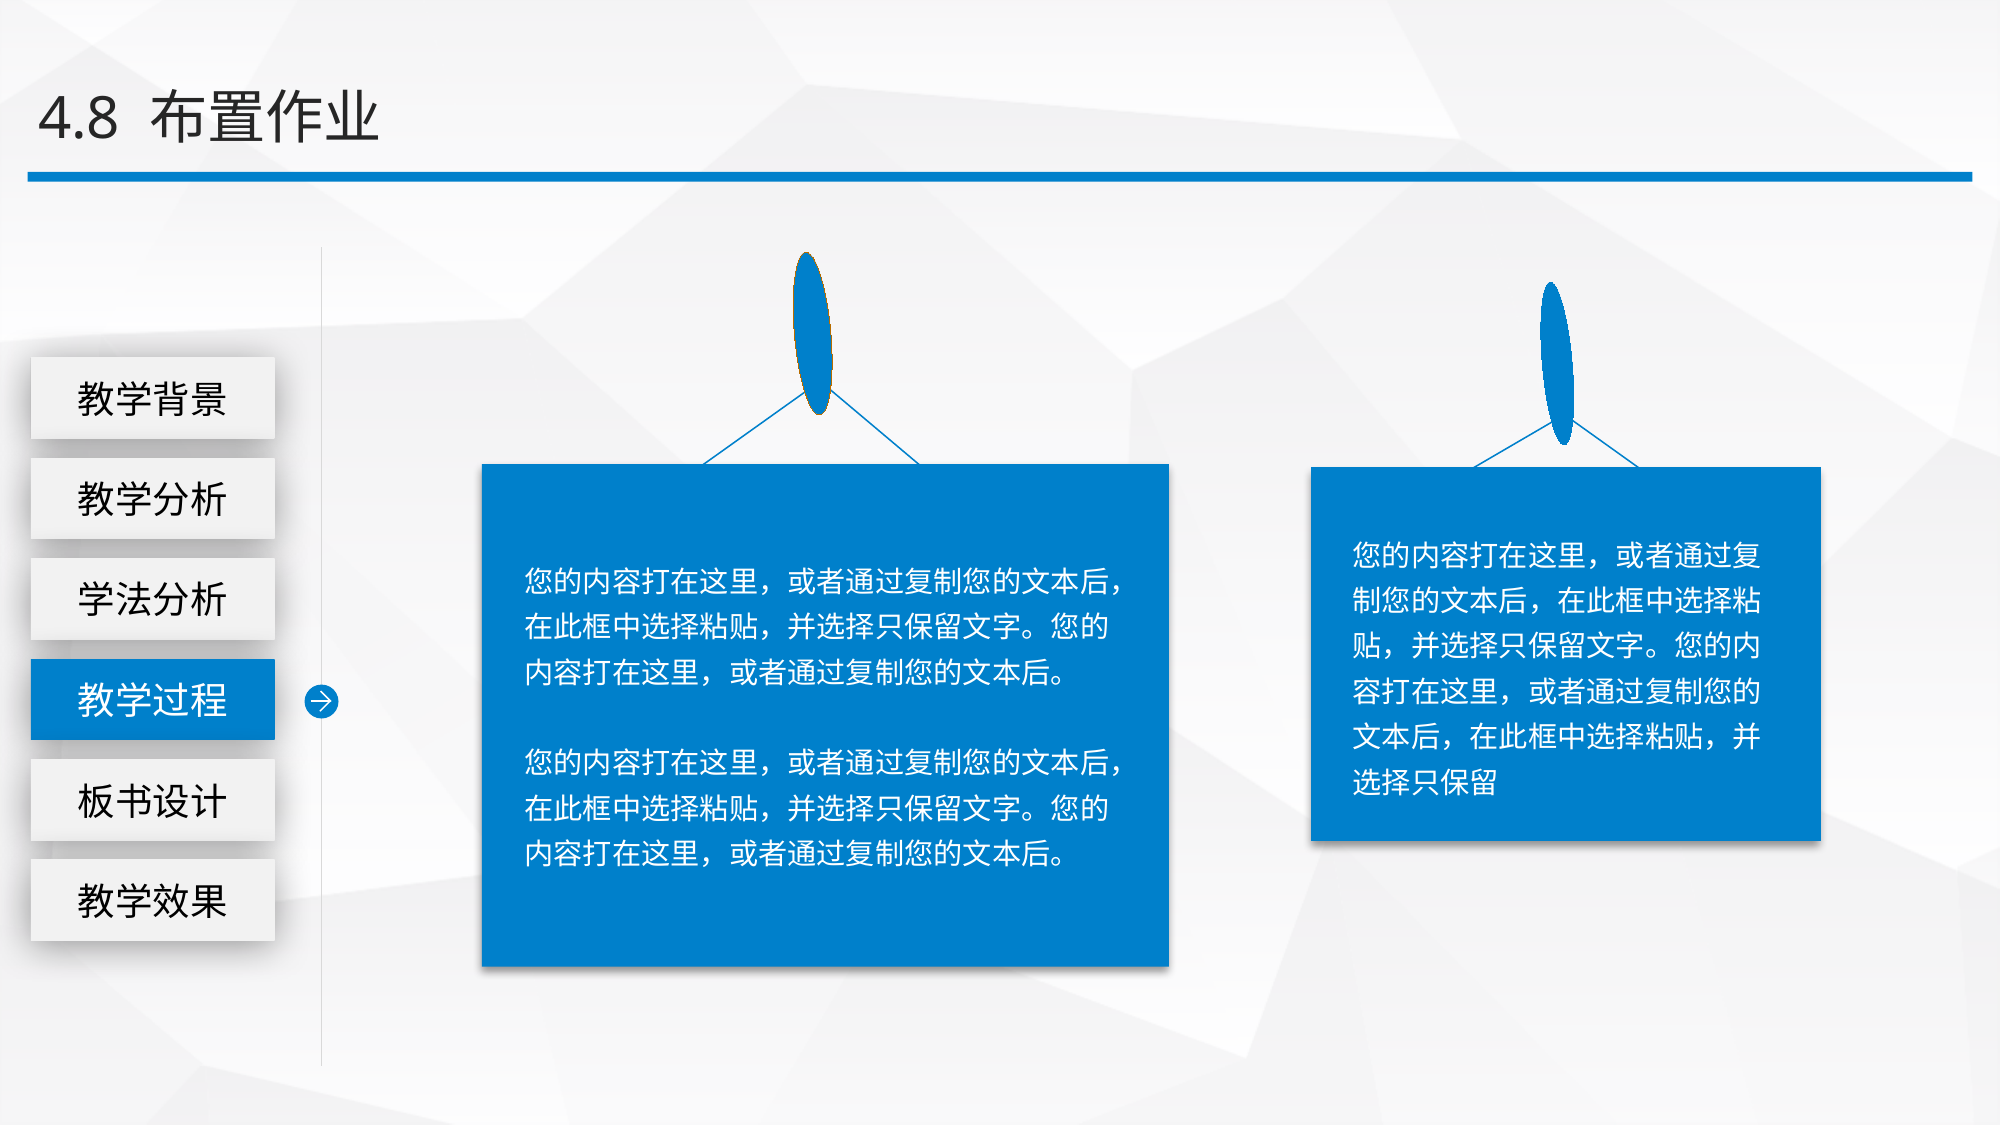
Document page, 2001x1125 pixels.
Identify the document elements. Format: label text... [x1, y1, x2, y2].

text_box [1311, 282, 1821, 840]
text_box 教学效果 [30, 859, 275, 941]
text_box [481, 252, 1169, 967]
text_box 4.8 布置作业 [23, 73, 794, 158]
text_box 学法分析 [30, 558, 275, 640]
text_box 板书设计 [30, 759, 275, 841]
text_box 教学背景 [30, 357, 275, 439]
text_box 教学分析 [30, 458, 275, 539]
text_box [304, 684, 339, 719]
text_box [26, 171, 1973, 183]
text_box 教学过程 [30, 659, 275, 740]
picture [0, 0, 2000, 1125]
